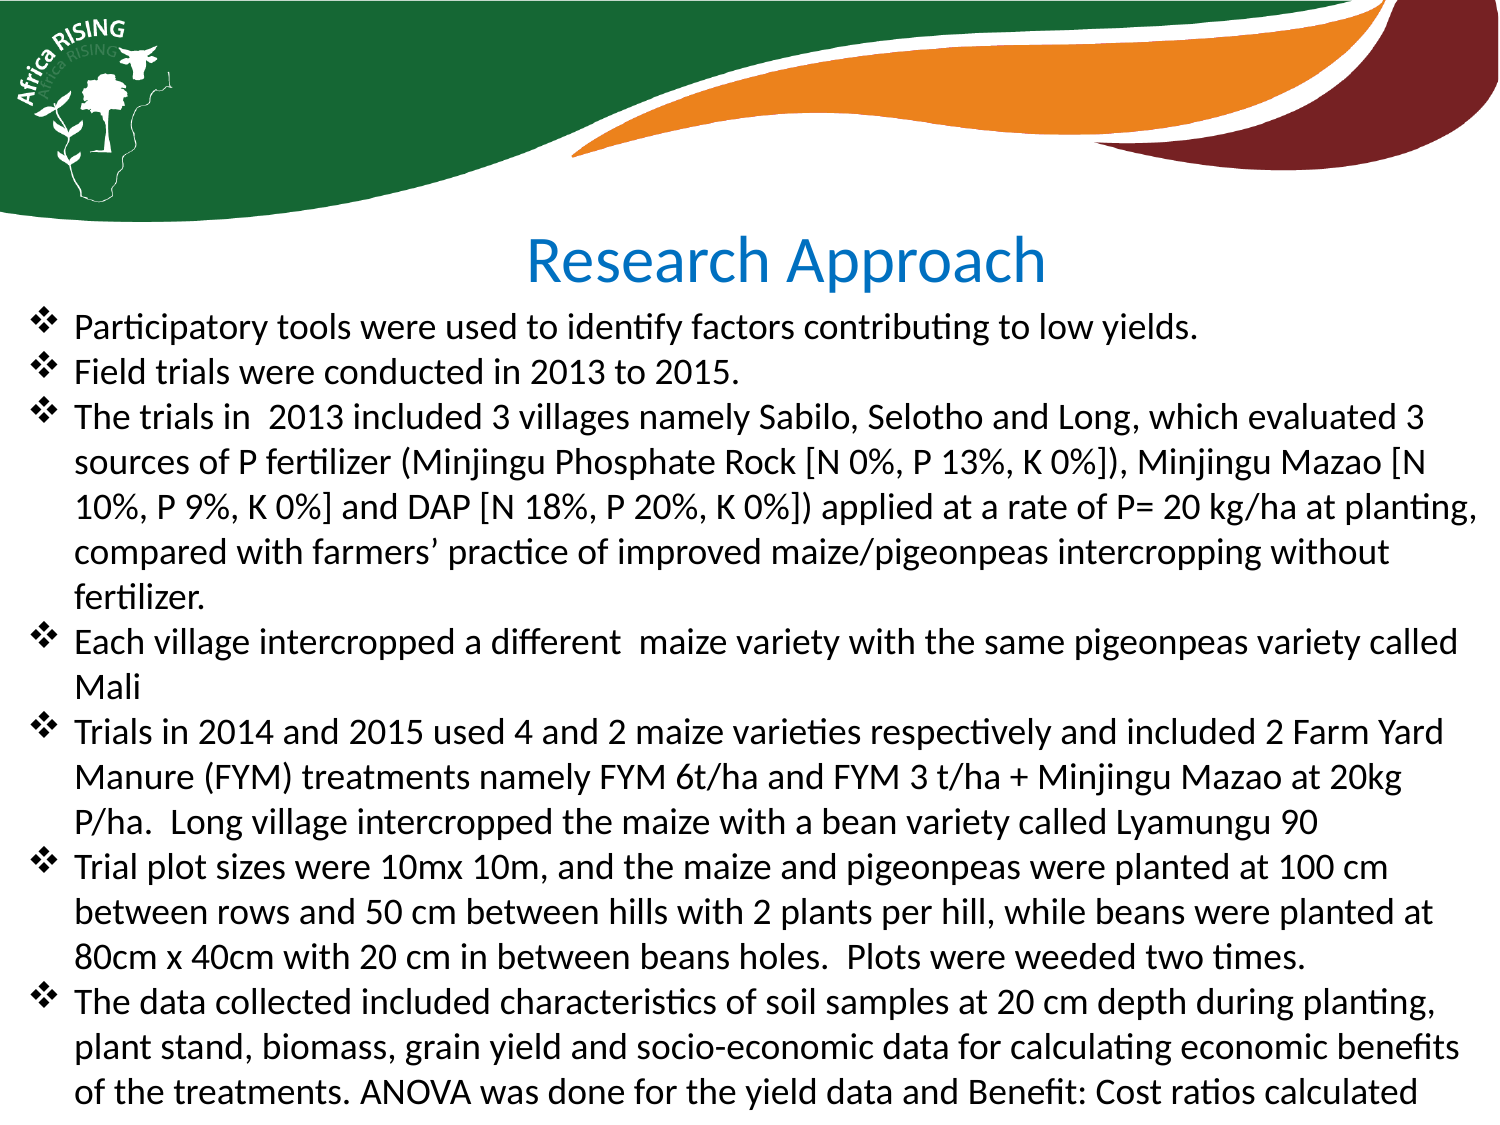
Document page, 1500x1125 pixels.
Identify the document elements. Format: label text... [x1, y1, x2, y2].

text_box Participatory tools were used to identify factors contributing to low yields. Field trials were conducted in 2013 to 2015. The trials in 2013 included 3 villages namely Sabilo, Selotho and Long, which evaluated 3 sources of P fertilizer (Minjingu Phosphate Rock [N 0%, P 13%, K 0%]), Minjingu Mazao [N 10%, P 9%, K 0%] and DAP [N 18%, P 20%, K 0%]) applied at a rate of P= 20 kg/ha at planting, compared with farmers’ practice of improved maize/pigeonpeas intercropping without fertilizer. Each village intercropped a different maize variety with the same pigeonpeas variety called Mali Trials in 2014 and 2015 used 4 and 2 maize varieties respectively and included 2 Farm Yard Manure (FYM) treatments namely FYM 6t/ha and FYM 3 t/ha + Minjingu Mazao at 20kg P/ha. Long village intercropped the maize with a bean variety called Lyamungu 90 Trial plot sizes were 10mx 10m, and the maize and pigeonpeas were planted at 100 cm between rows and 50 cm between hills with 2 plants per hill, while beans were planted at 80cm x 40cm with 20 cm in between beans holes. Plots were weeded two times. The data collected included characteristics of soil samples at 20 cm depth during planting, plant stand, biomass, grain yield and socio-economic data for calculating economic benefits of the treatments. ANOVA was done for the yield data and Benefit: Cost ratios calculated [12, 294, 1500, 1120]
picture [0, 0, 1499, 222]
title Research Approach [112, 218, 1463, 294]
